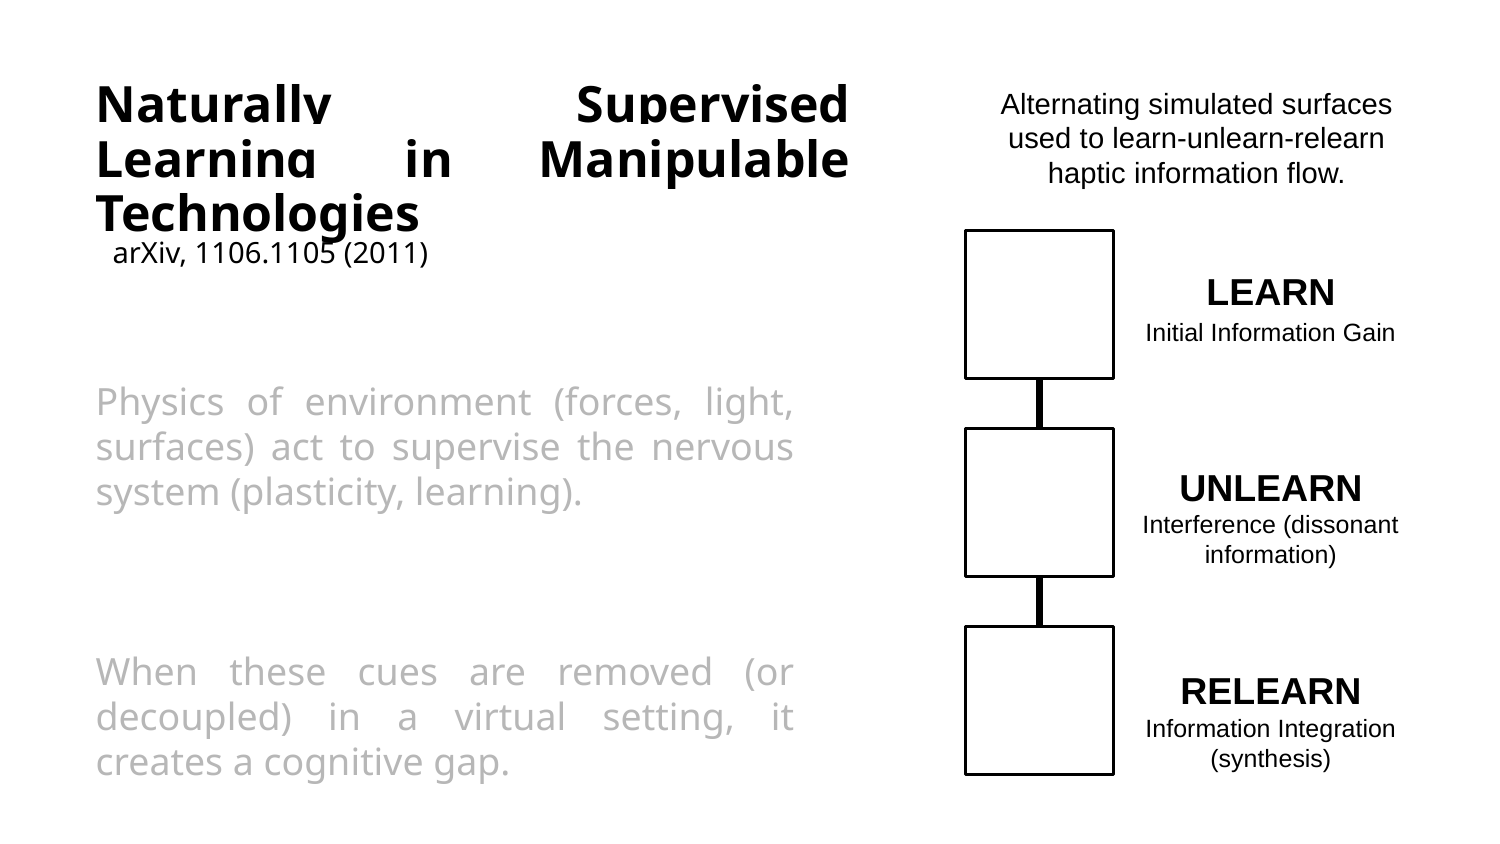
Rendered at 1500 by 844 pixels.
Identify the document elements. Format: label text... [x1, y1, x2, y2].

text_box Initial Information Gain [1113, 301, 1429, 344]
text_box [965, 230, 1114, 379]
text_box Alternating simulated surfaces used to learn-unlearn-relearn haptic information flow. [965, 69, 1429, 196]
text_box Interference (dissonant information) [1113, 494, 1429, 537]
text_box [965, 626, 1114, 775]
text_box Information Integration (synthesis) [1113, 697, 1429, 766]
text_box LEARN [1113, 252, 1429, 301]
text_box Physics of environment (forces, light, surfaces) act to supervise the nervous system (plasticity, learning). When these cues are removed (or decoupled) in a virtual setting, it creates a cognitive gap. [80, 363, 810, 759]
text_box [965, 428, 1114, 577]
text_box arXiv, 1106.1105 (2011) [97, 219, 866, 277]
text_box RELEARN [1113, 652, 1429, 697]
text_box UNLEARN [1113, 449, 1429, 494]
text_box Naturally Supervised Learning in Manipulable Technologies [80, 63, 866, 232]
